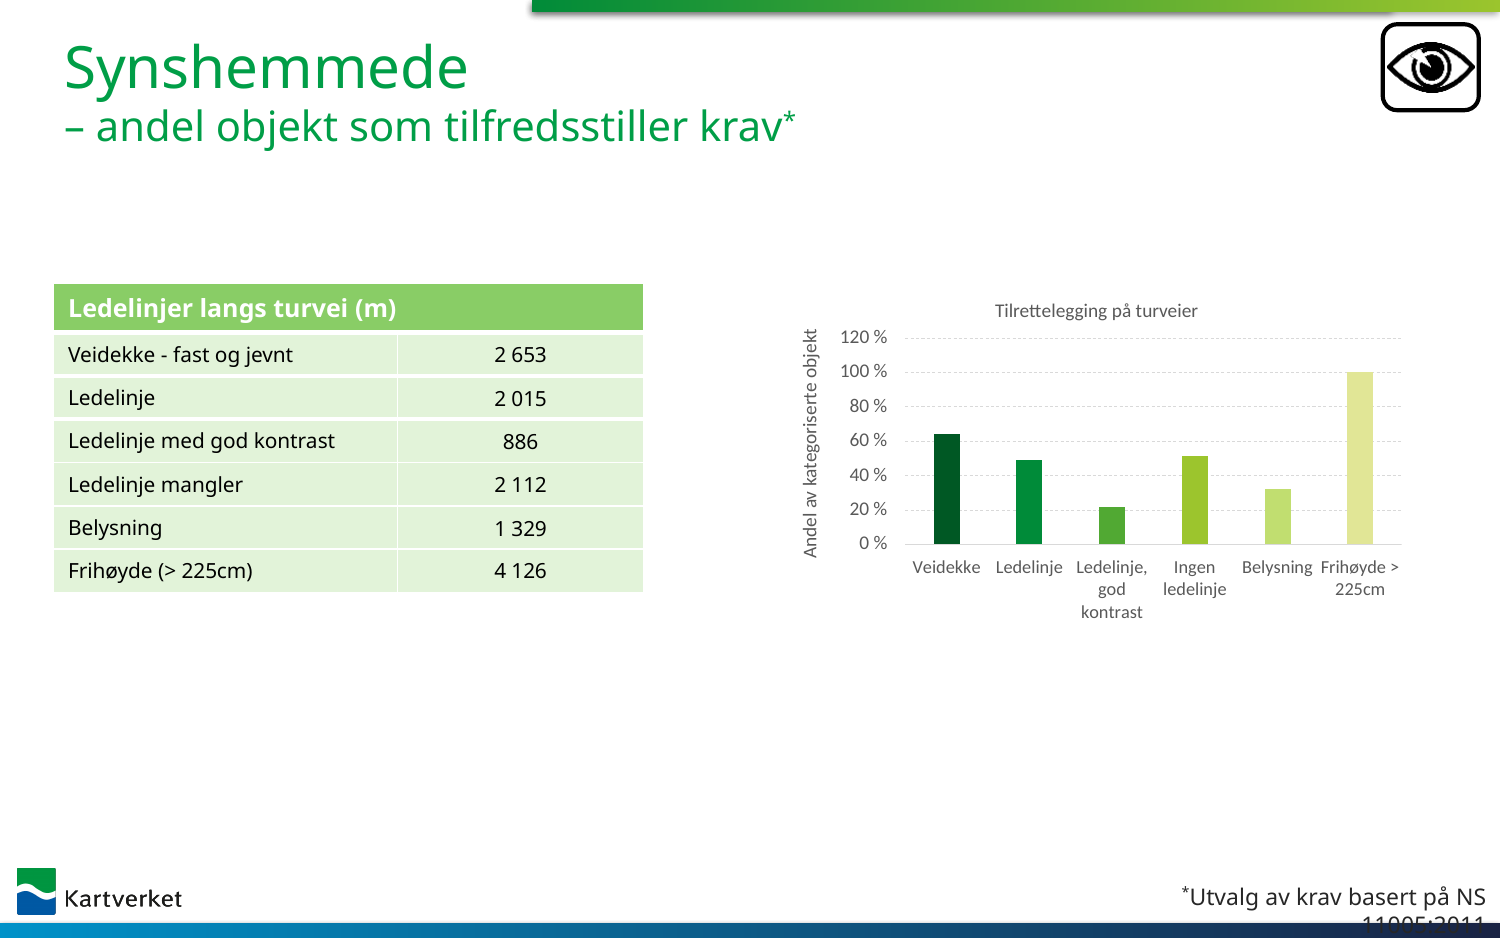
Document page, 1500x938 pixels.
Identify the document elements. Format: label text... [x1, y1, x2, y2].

text_box *Utvalg av krav basert på NS 11005:2011 [1068, 873, 1500, 938]
table_cell Ledelinje med god kontrast [54, 421, 397, 462]
table_cell 4 126 [398, 550, 643, 592]
table_header Ledelinjer langs turvei (m) [54, 284, 643, 330]
table_cell 2 112 [398, 463, 643, 505]
table_cell Frihøyde (> 225cm) [54, 550, 397, 592]
table_cell 1 329 [398, 507, 643, 548]
table_cell 2 653 [398, 335, 643, 374]
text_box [1382, 24, 1480, 111]
picture [791, 291, 1402, 630]
table_cell 2 015 [398, 378, 643, 417]
text_box Synshemmede – andel objekt som tilfredsstiller krav* [49, 24, 1431, 158]
table_cell 886 [398, 421, 643, 462]
table_cell Veidekke - fast og jevnt [54, 335, 397, 374]
table_cell Belysning [54, 507, 397, 548]
table_cell Ledelinje [54, 378, 397, 417]
table_cell Ledelinje mangler [54, 463, 397, 505]
